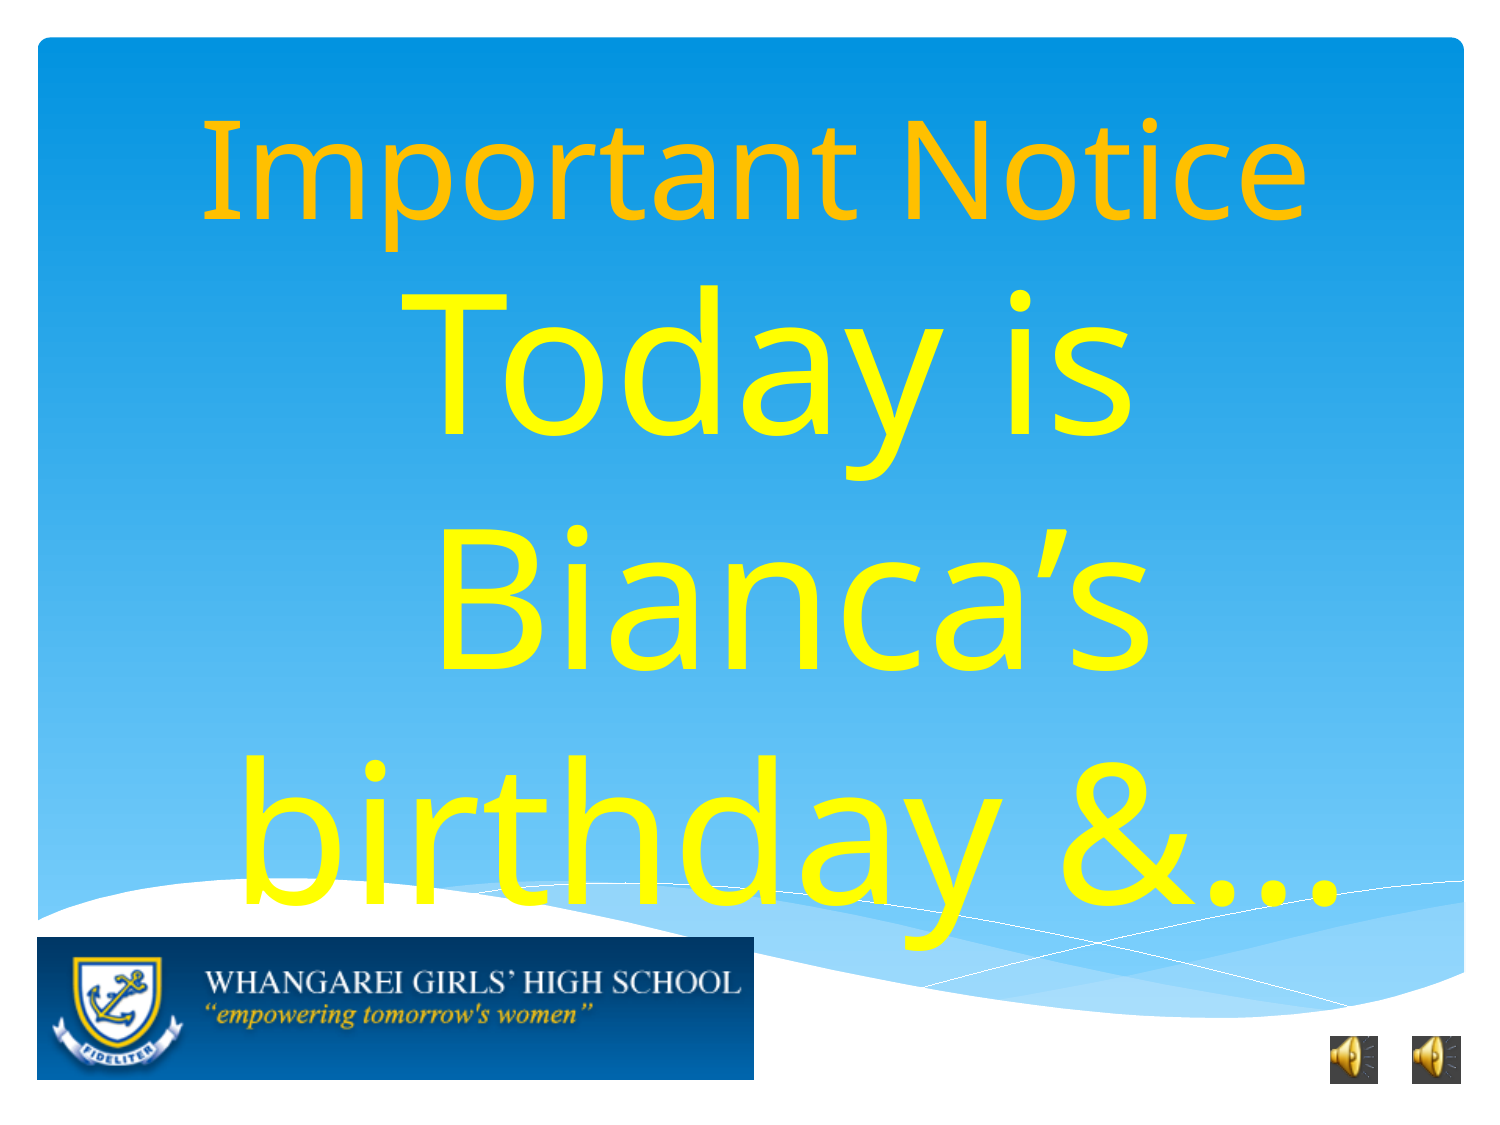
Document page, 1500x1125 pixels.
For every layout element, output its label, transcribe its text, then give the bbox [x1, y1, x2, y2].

picture [1328, 1034, 1380, 1086]
text_box Important Notice [149, 37, 1362, 255]
picture [37, 937, 754, 1080]
text_box Today is Bianca’s birthday &… [149, 231, 1391, 963]
picture [1411, 1034, 1462, 1086]
